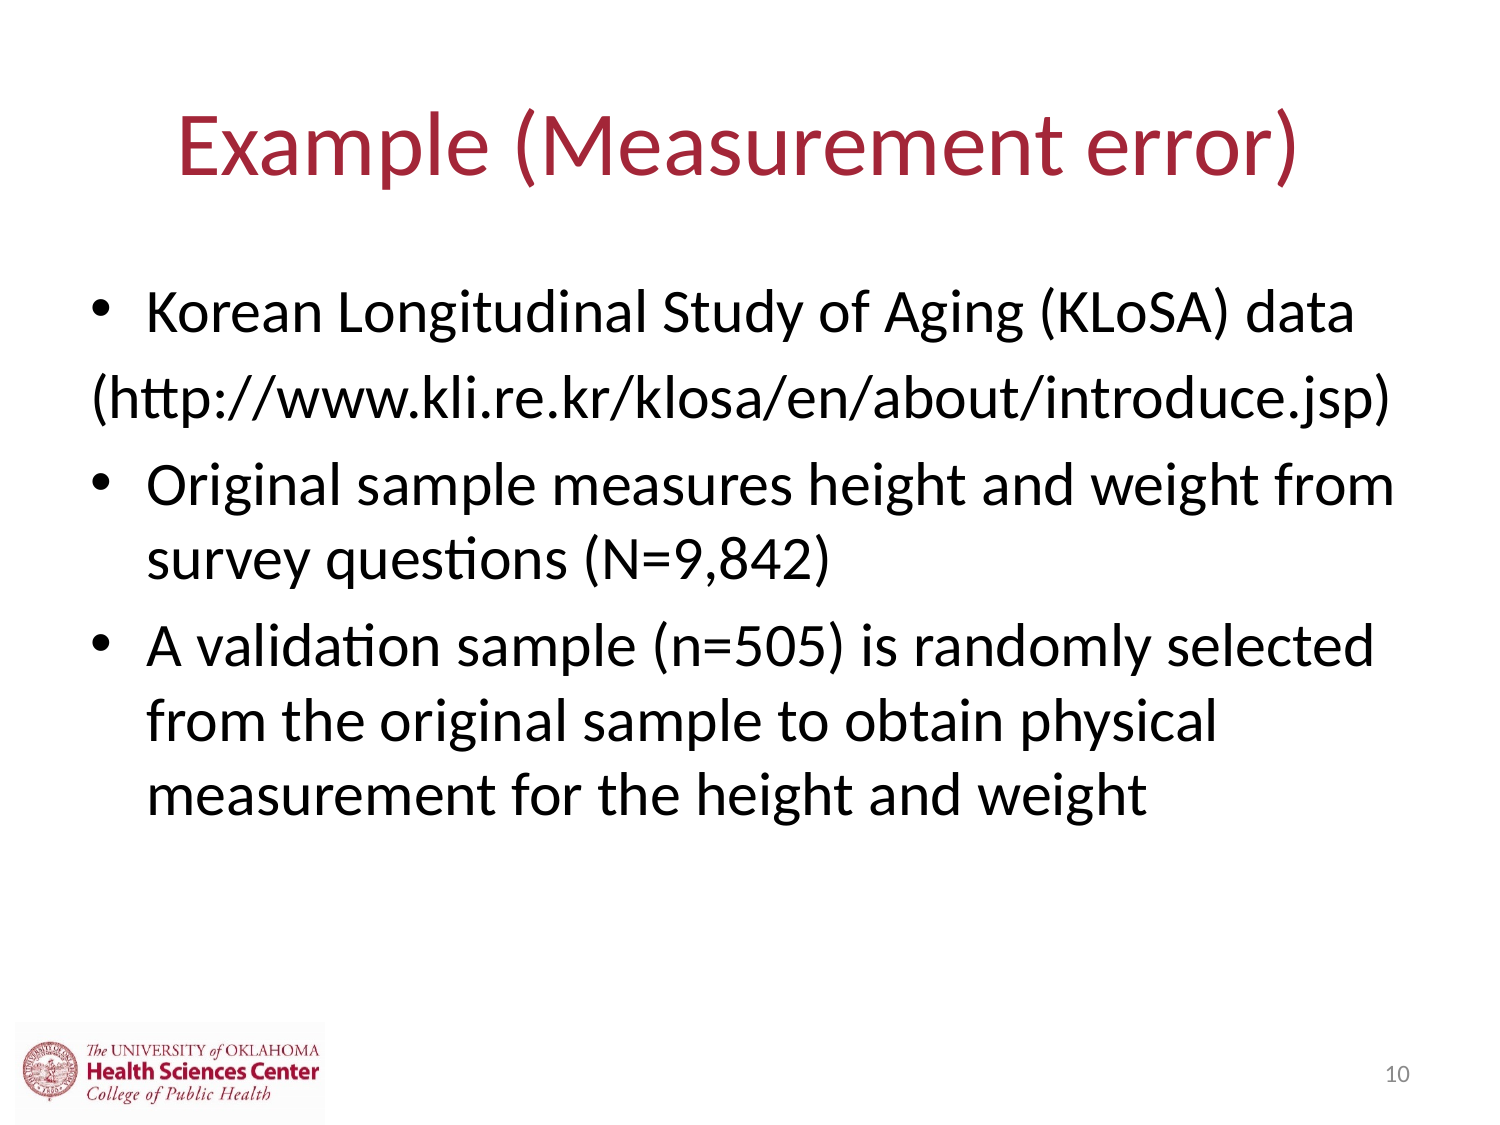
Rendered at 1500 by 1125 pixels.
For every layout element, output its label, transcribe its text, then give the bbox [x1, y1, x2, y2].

list Korean Longitudinal Study of Aging (KLoSA) data (http://www.kli.re.kr/klosa/en/about/introduce.jsp) Original sample measures height and weight from survey questions (N=9,842) A validation sample (n=505) is randomly selected from the original sample to obtain physical measurement for the height and weight [75, 262, 1425, 1005]
picture [15, 1022, 325, 1125]
title Example (Measurement error) [75, 45, 1425, 233]
slide_number 10 [1074, 1042, 1425, 1103]
